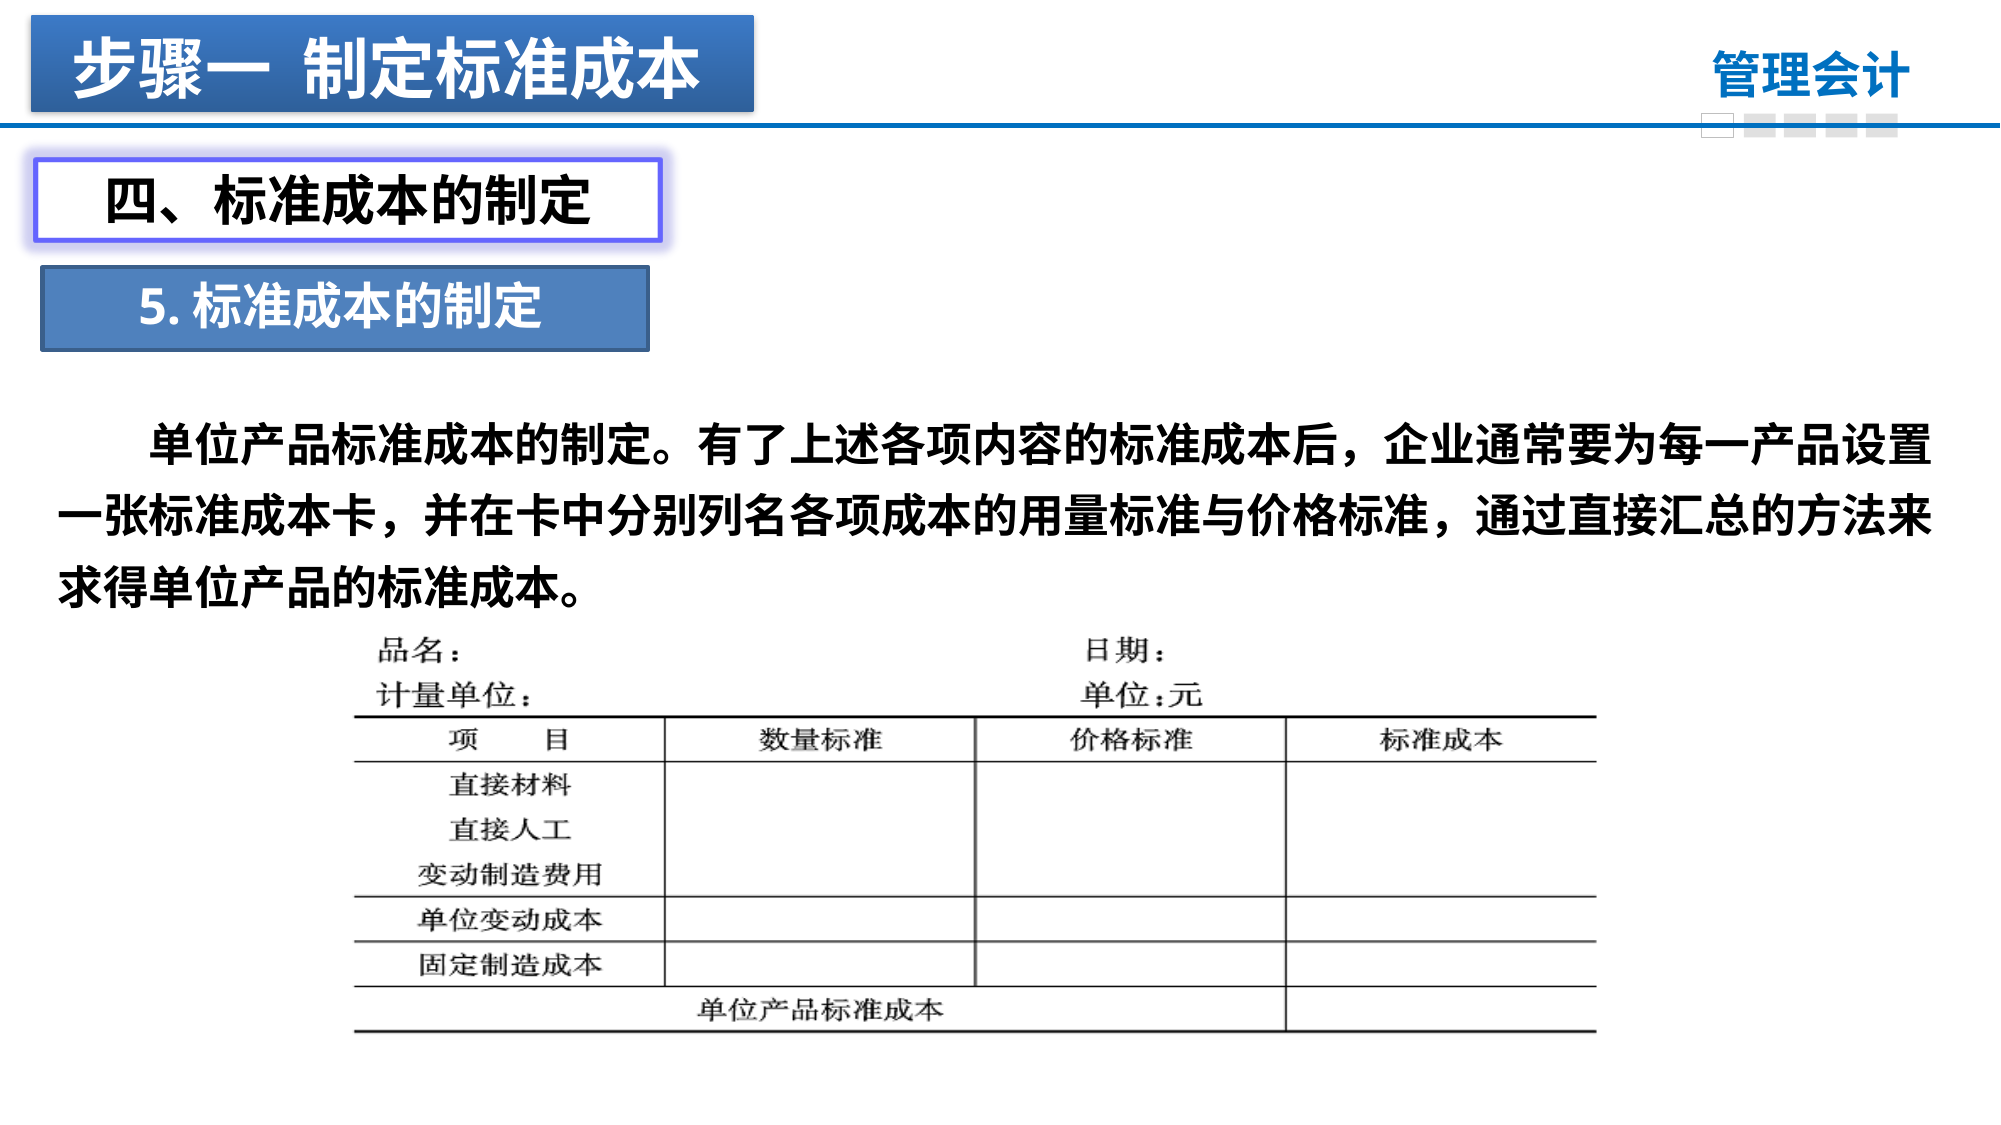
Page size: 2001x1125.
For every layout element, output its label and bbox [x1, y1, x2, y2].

text_box [42, 391, 1963, 1048]
text_box [31, 14, 754, 117]
text_box [7, 132, 689, 268]
text_box [42, 266, 649, 351]
